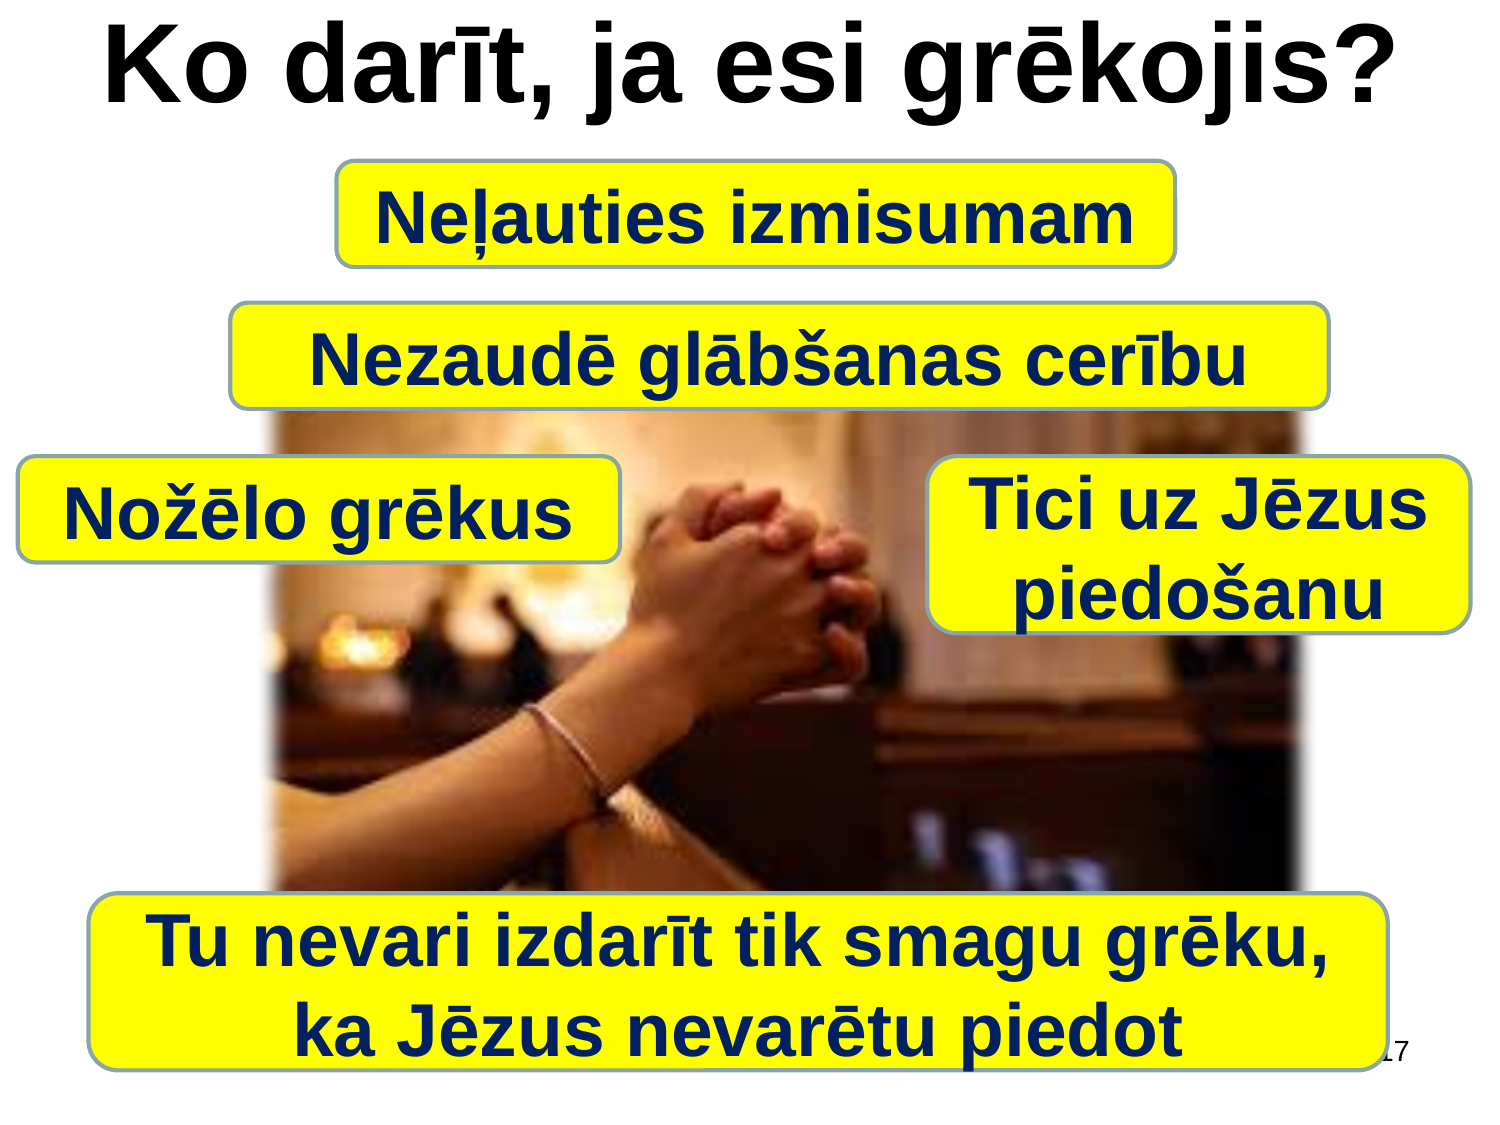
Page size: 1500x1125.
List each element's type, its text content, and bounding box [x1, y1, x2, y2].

text_box Tu nevari izdarīt tik smagu grēku, ka Jēzus nevarētu piedot [86, 891, 1390, 1073]
text_box [456, 0, 548, 124]
text_box Neļauties izmisumam [334, 158, 1178, 270]
title Ko darīt, ja esi grēkojis? [548, 0, 1463, 117]
text_box Nezaudē glābšanas cerību [228, 300, 257, 411]
picture [256, 302, 1318, 1009]
text_box [25, 0, 456, 150]
slide_number 17 [1074, 1024, 1426, 1103]
text_box Nožēlo grēkus [15, 454, 251, 565]
text_box Nezaudē glābšanas cerību [1318, 301, 1331, 408]
text_box Tici uz Jēzus piedošanu [1322, 454, 1473, 636]
